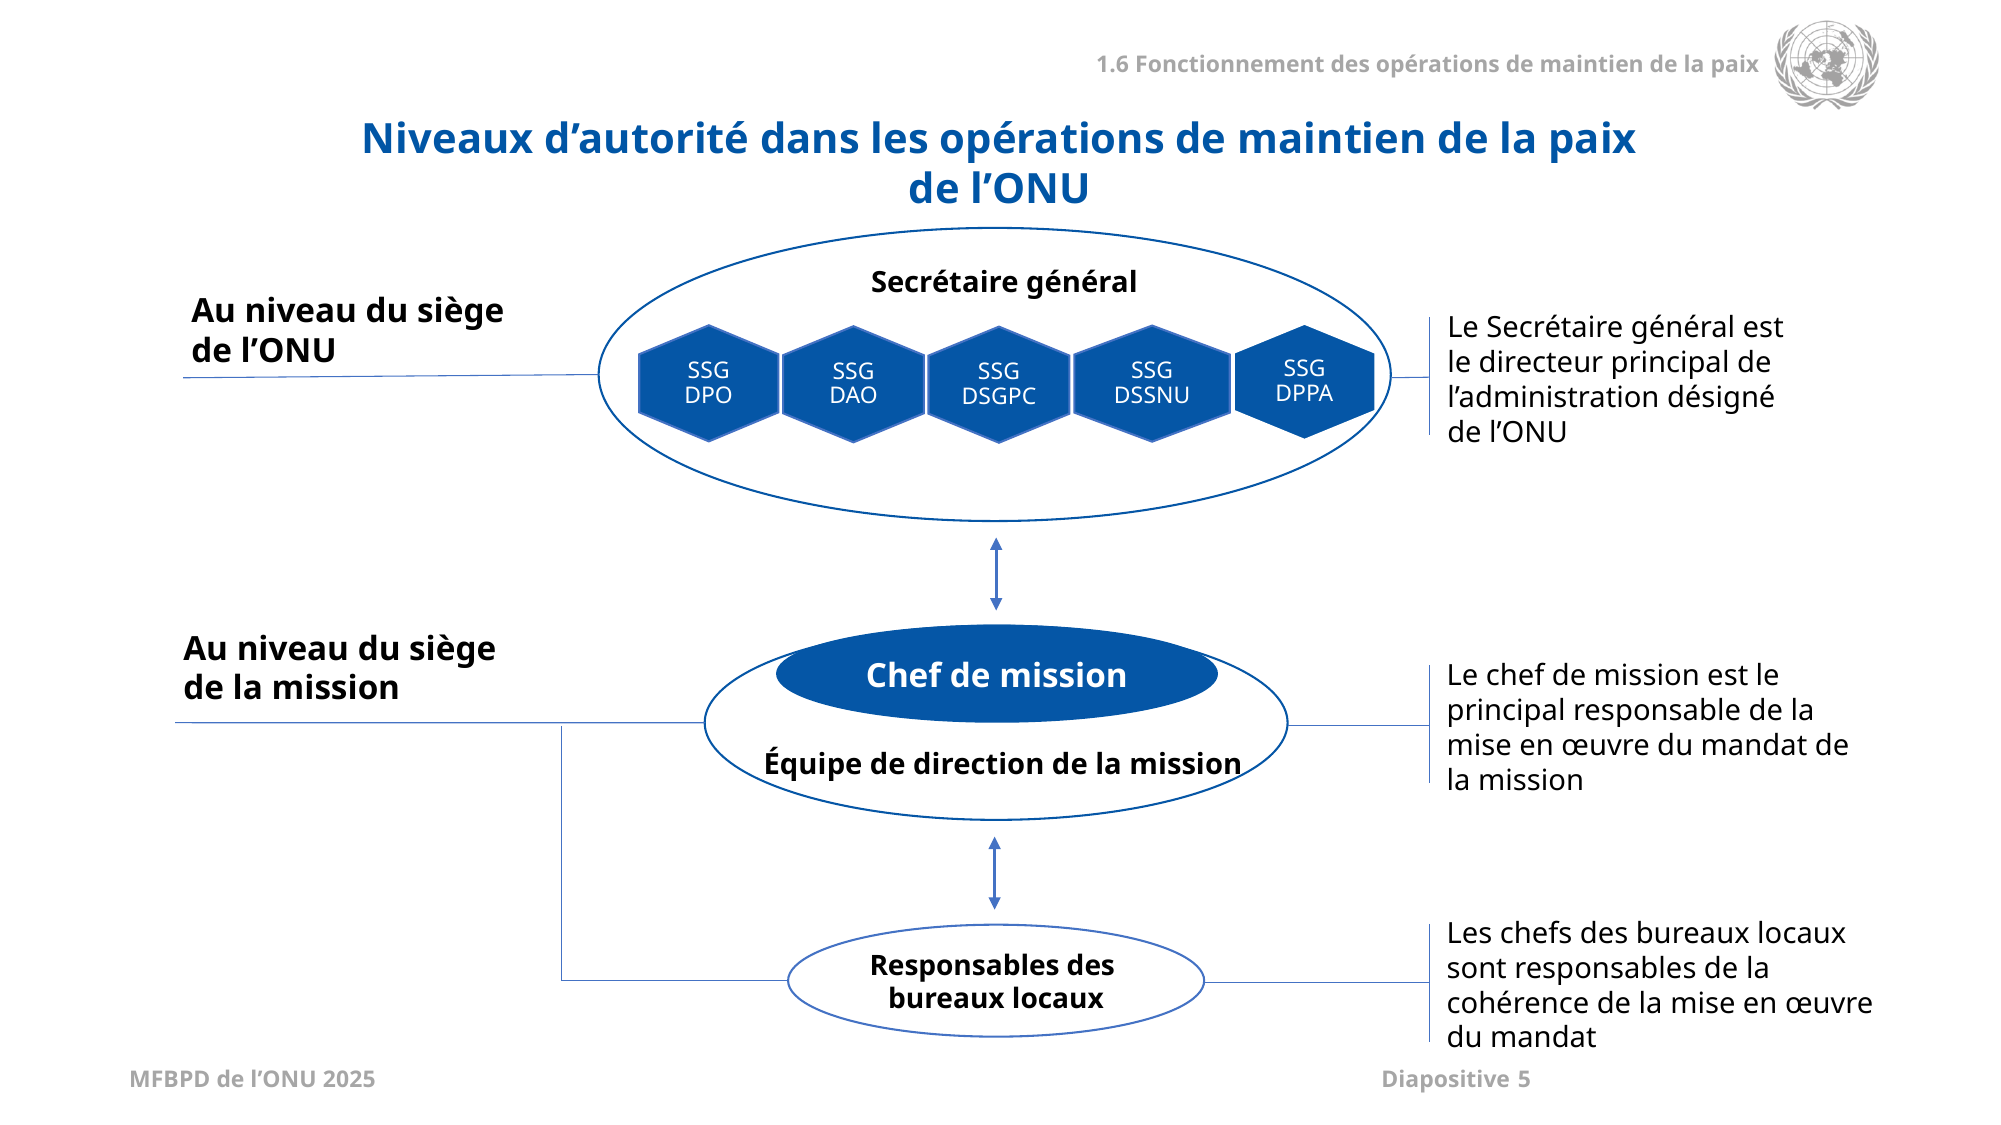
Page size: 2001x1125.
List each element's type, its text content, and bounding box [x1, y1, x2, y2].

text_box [183, 374, 599, 378]
text_box Le chef de mission est le principal responsable de la mise en œuvre du mandat de la mission [1431, 649, 1891, 804]
text_box Au niveau du siège de l’ONU [176, 281, 465, 377]
text_box Le Secrétaire général est le directeur principal de l’administration désigné de l’ONU [1432, 300, 1831, 456]
text_box Équipe de direction de la mission [732, 738, 1274, 789]
text_box Chef de mission [776, 624, 1218, 723]
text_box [465, 227, 1424, 542]
text_box Niveaux d’autorité dans les opérations de maintien de la paix de l’ONU [337, 104, 1662, 220]
text_box [803, 789, 1213, 821]
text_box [547, 739, 803, 967]
text_box Au niveau du siège de la mission [168, 619, 560, 715]
text_box [703, 648, 1289, 754]
text_box Responsables des bureaux locaux [787, 923, 1206, 1038]
text_box Les chefs des bureaux locaux sont responsables de la cohérence de la mise en œuvre du mandat [1431, 906, 1891, 1062]
